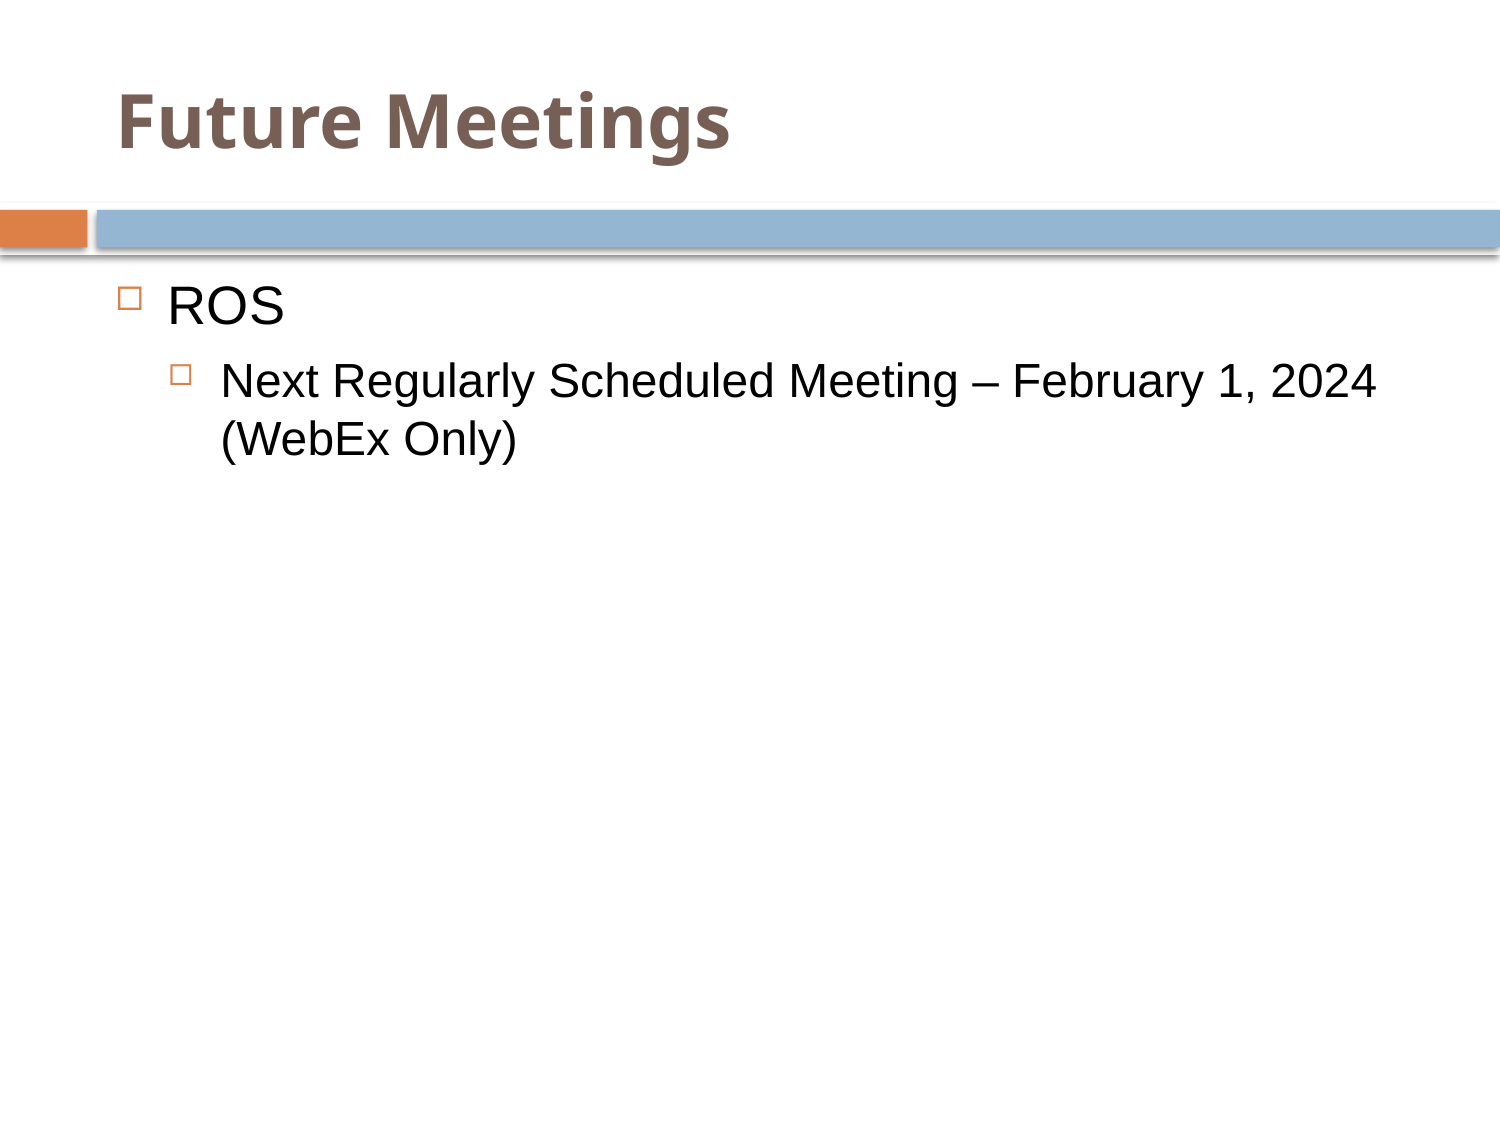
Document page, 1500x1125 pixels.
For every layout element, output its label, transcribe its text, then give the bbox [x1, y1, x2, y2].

title Future Meetings [100, 37, 1439, 201]
list ROS Next Regularly Scheduled Meeting – February 1, 2024 (WebEx Only) [100, 262, 1439, 1001]
